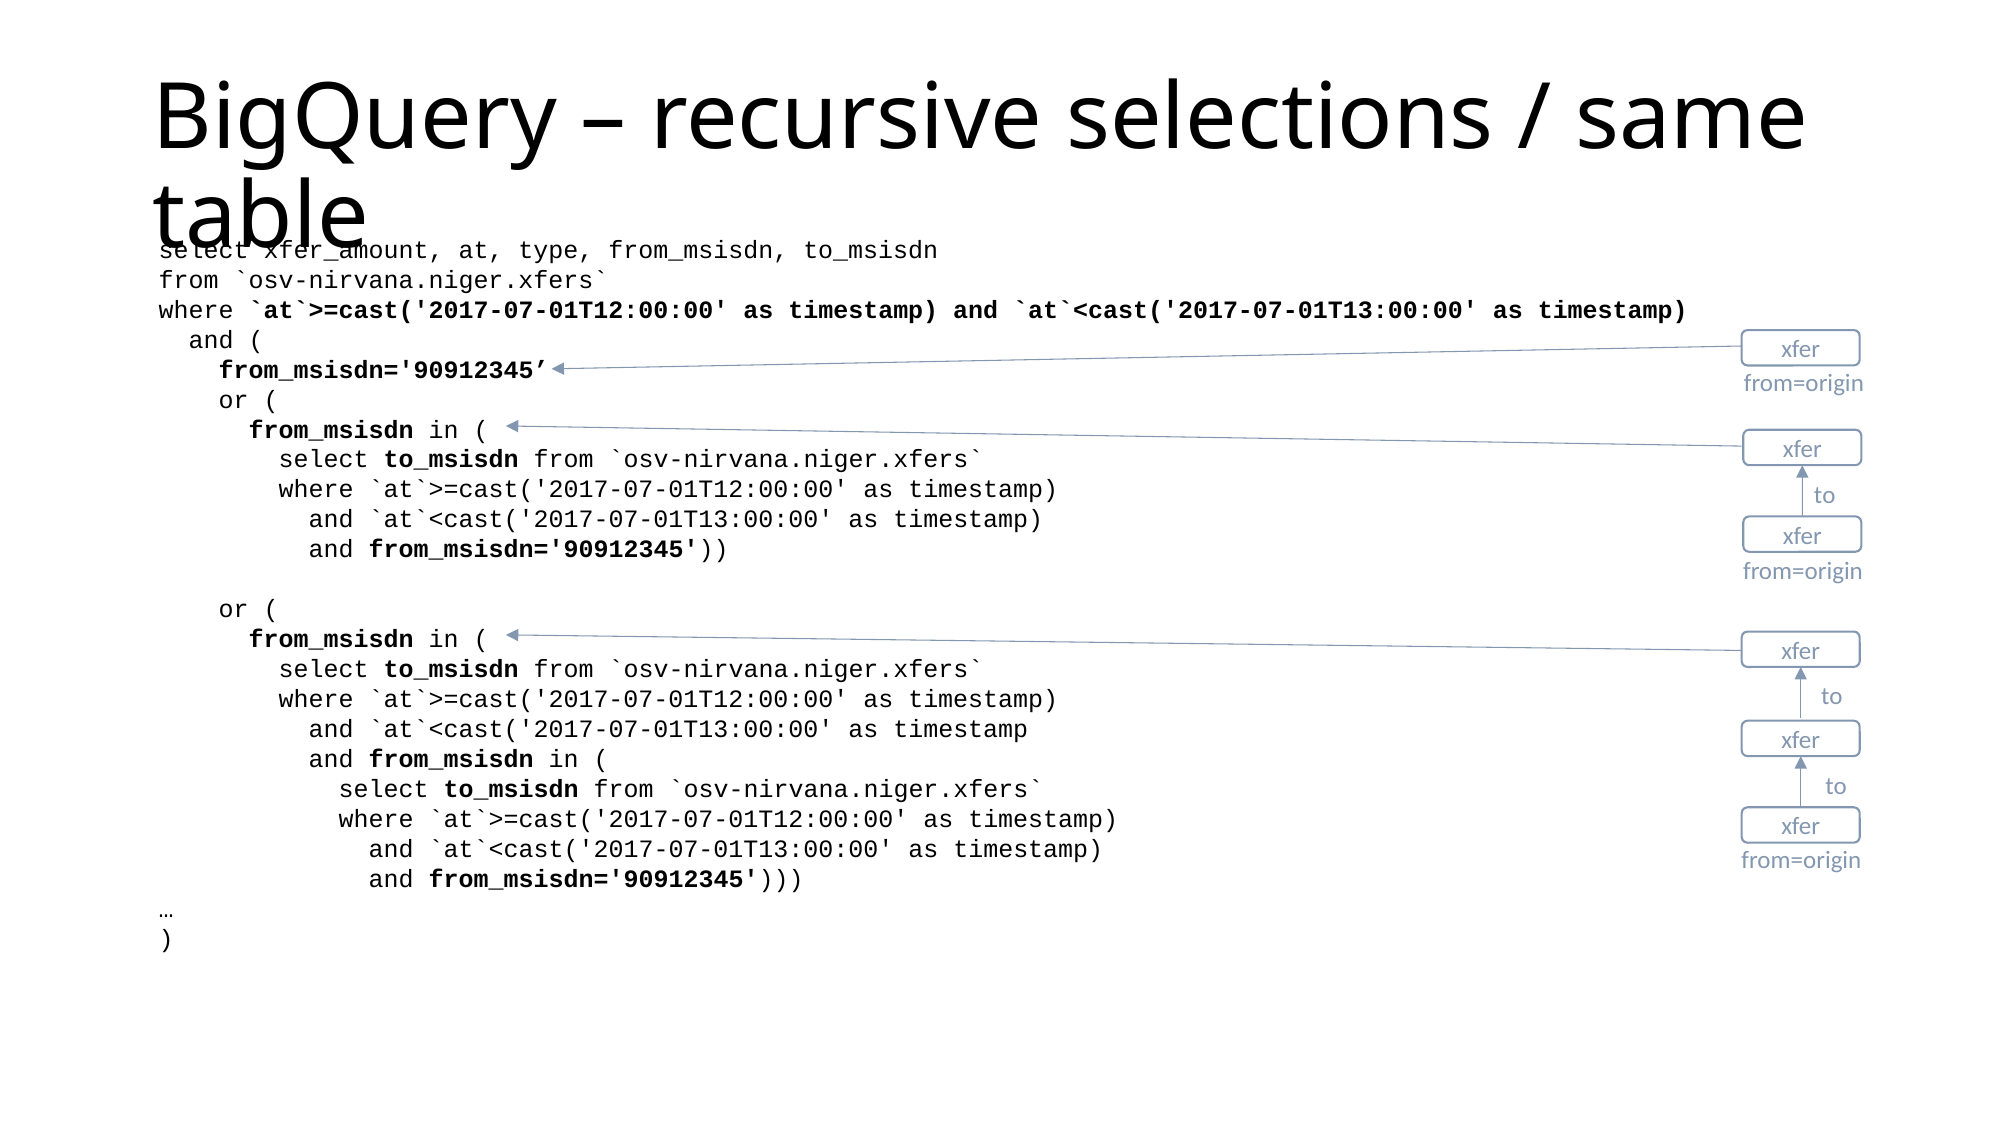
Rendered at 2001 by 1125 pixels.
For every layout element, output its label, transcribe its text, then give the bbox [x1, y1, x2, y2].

text_box to [1806, 672, 1860, 717]
text_box xfer [1740, 630, 1861, 669]
text_box from=origin [1720, 546, 1886, 592]
text_box to [1810, 761, 1864, 807]
text_box xfer [1742, 428, 1863, 467]
text_box xfer [1740, 806, 1861, 844]
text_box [505, 425, 1742, 447]
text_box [551, 345, 1742, 369]
text_box xfer [1740, 329, 1861, 359]
text_box from=origin [1722, 359, 1886, 404]
text_box xfer [1742, 515, 1863, 553]
text_box from=origin [1714, 835, 1889, 881]
title BigQuery – recursive selections / same table [137, 59, 1863, 278]
text_box select xfer_amount, at, type, from_msisdn, to_msisdn from `osv-nirvana.niger.xfers` where `at`>=cast('2017-07-01T12:00:00' as timestamp) and `at`<cast('2017-07-01T13:00:00' as timestamp) and ( from_msisdn='90912345’ or ( from_msisdn in ( select to_msisdn from `osv-nirvana.niger.xfers` where `at`>=cast('2017-07-01T12:00:00' as timestamp) and `at`<cast('2017-07-01T13:00:00' as timestamp) and from_msisdn='90912345')) or ( from_msisdn in ( select to_msisdn from `osv-nirvana.niger.xfers` where `at`>=cast('2017-07-01T12:00:00' as timestamp) and `at`<cast('2017-07-01T13:00:00' as timestamp and from_msisdn in ( select to_msisdn from `osv-nirvana.niger.xfers` where `at`>=cast('2017-07-01T12:00:00' as timestamp) and `at`<cast('2017-07-01T13:00:00' as timestamp) and from_msisdn='90912345'))) … ) [144, 226, 1756, 960]
text_box xfer [1740, 719, 1861, 758]
text_box to [1803, 471, 1862, 517]
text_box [505, 634, 1742, 651]
